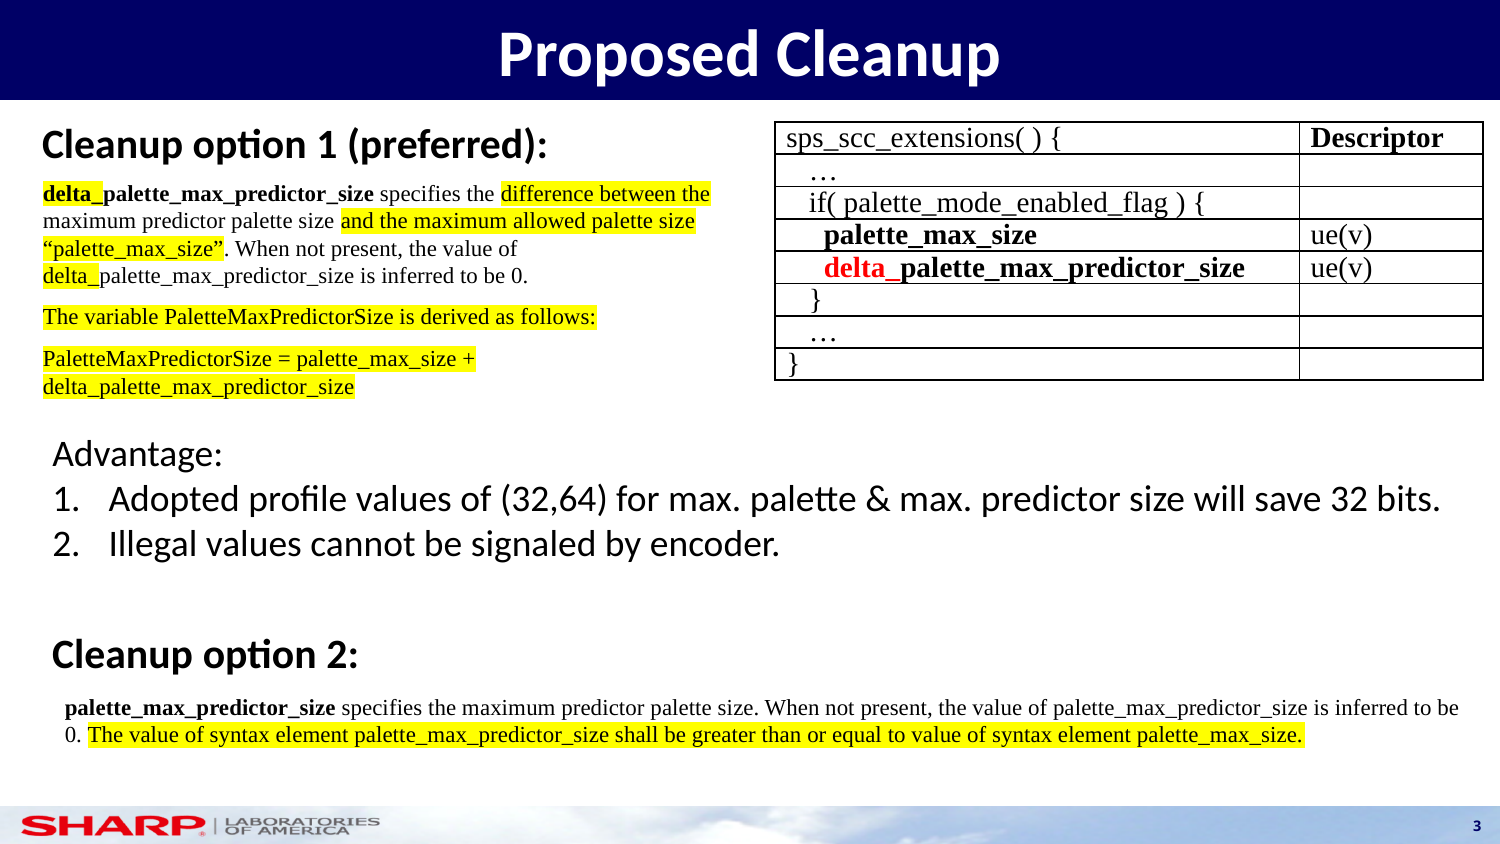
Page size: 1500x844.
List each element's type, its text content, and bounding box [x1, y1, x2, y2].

table_cell } [776, 284, 1299, 315]
text_box Cleanup option 1 (preferred): [27, 109, 564, 175]
table_cell delta_palette_max_predictor_size [776, 252, 1299, 283]
table_cell palette_max_size [776, 220, 1299, 250]
title Proposed Cleanup [16, 0, 1484, 101]
table_header Descriptor [1300, 123, 1482, 153]
table_cell … [776, 155, 1299, 186]
text_box Cleanup option 2: [37, 619, 375, 685]
table_cell ue(v) [1300, 220, 1482, 250]
table_cell } [776, 349, 1299, 379]
picture [0, 806, 1500, 844]
table_cell ue(v) [1300, 252, 1482, 283]
table_cell [1300, 317, 1482, 347]
table_cell if( palette_mode_enabled_flag ) { [776, 187, 1299, 218]
table_header sps_scc_extensions( ) { [776, 123, 1299, 153]
table_cell [1300, 349, 1482, 379]
table_cell [1300, 284, 1482, 315]
text_box palette_max_predictor_size specifies the maximum predictor palette size. When not present, the value of palette_max_predictor_size is inferred to be 0. The value of syntax element palette_max_predictor_size shall be greater than or equal to value of syntax element palette_max_size. [49, 685, 1488, 755]
text_box Advantage: Adopted profile values of (32,64) for max. palette & max. predictor size will save 32 bits. Illegal values cannot be signaled by encoder. [37, 421, 1500, 572]
text_box delta_palette_max_predictor_size specifies the difference between the maximum predictor palette size and the maximum allowed palette size “palette_max_size”. When not present, the value of delta_palette_max_predictor_size is inferred to be 0. The variable PaletteMaxPredictorSize is derived as follows: PaletteMaxPredictorSize = palette_max_size + delta_palette_max_predictor_size [28, 170, 754, 407]
table_cell [1300, 187, 1482, 218]
table_cell … [776, 317, 1299, 347]
table_cell [1300, 155, 1482, 186]
